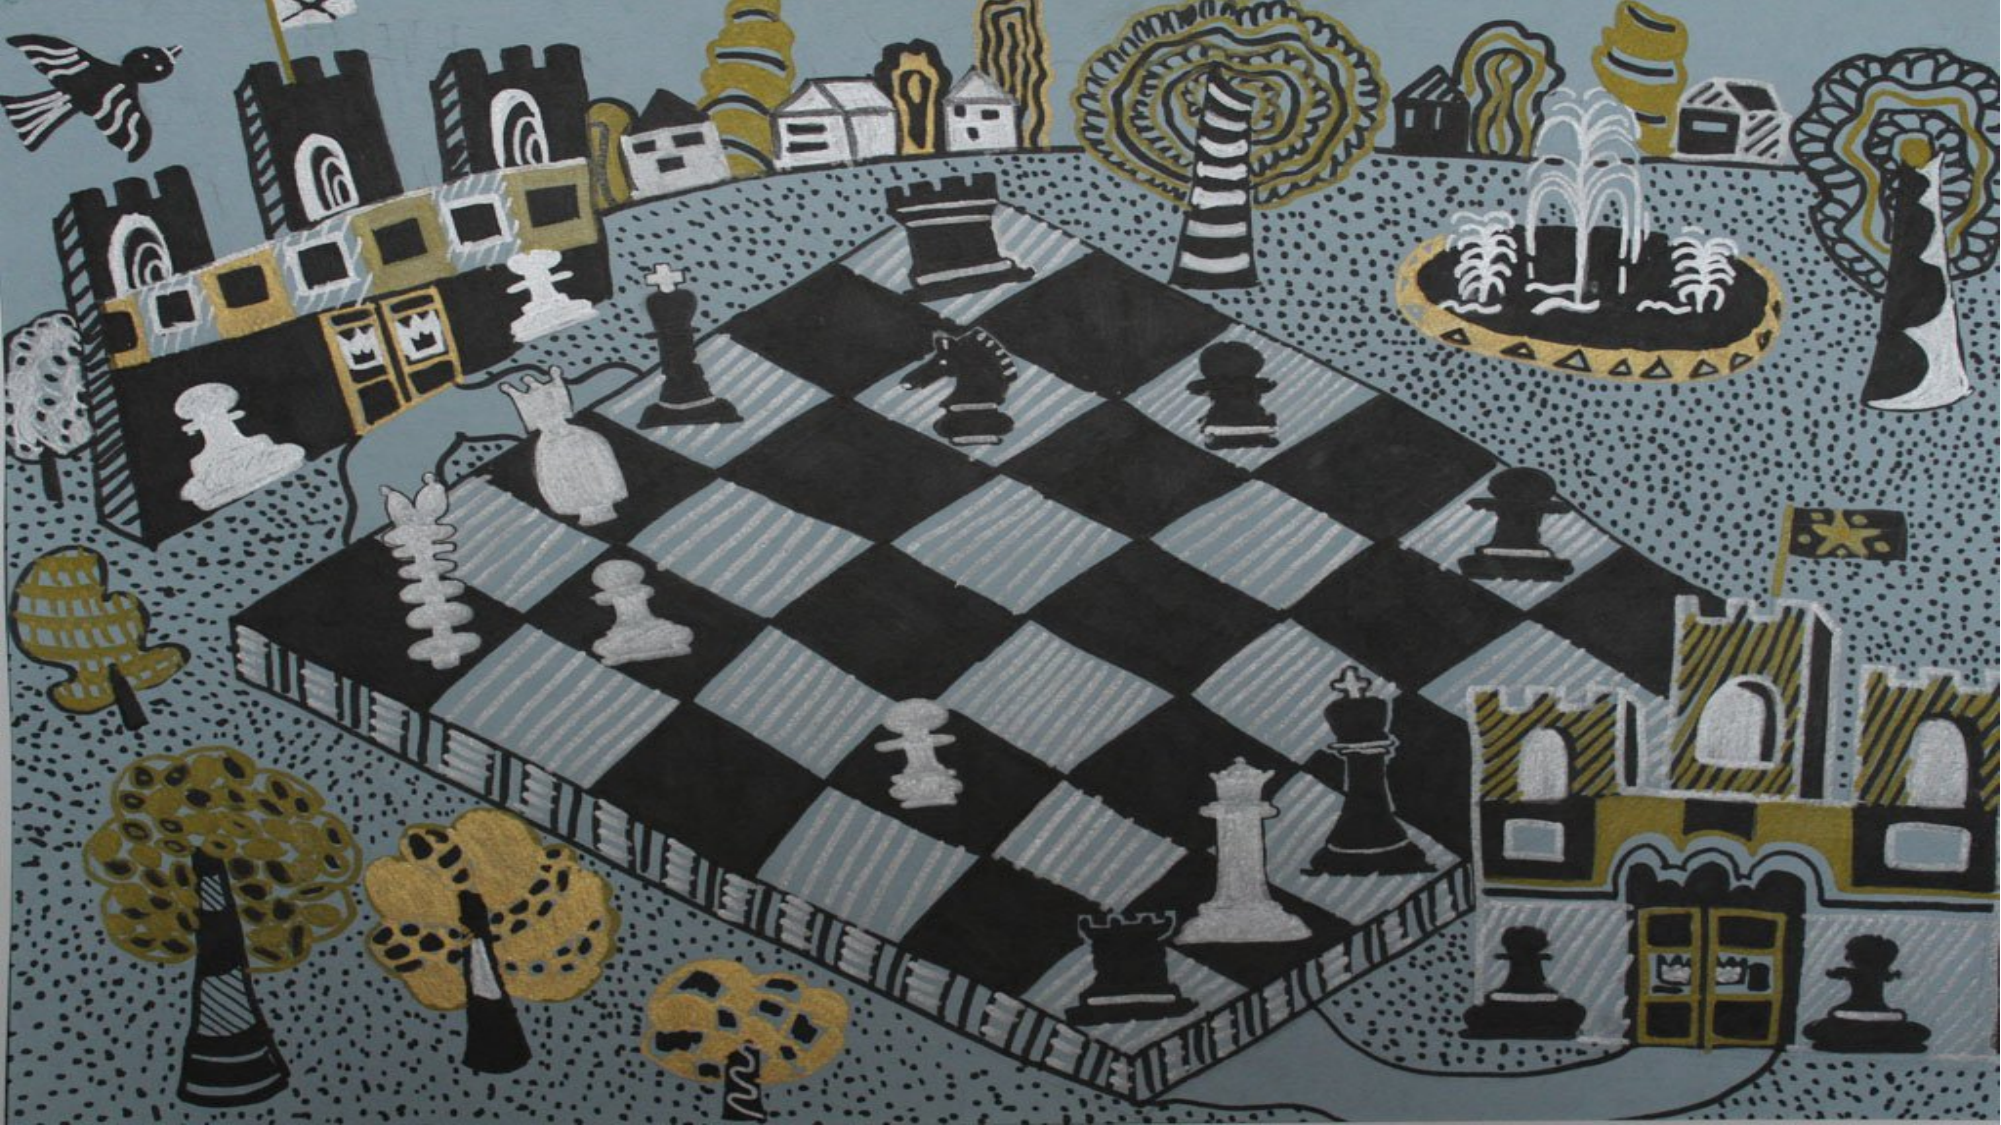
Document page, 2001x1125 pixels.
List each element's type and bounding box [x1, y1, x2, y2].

list [0, 0, 2000, 1125]
